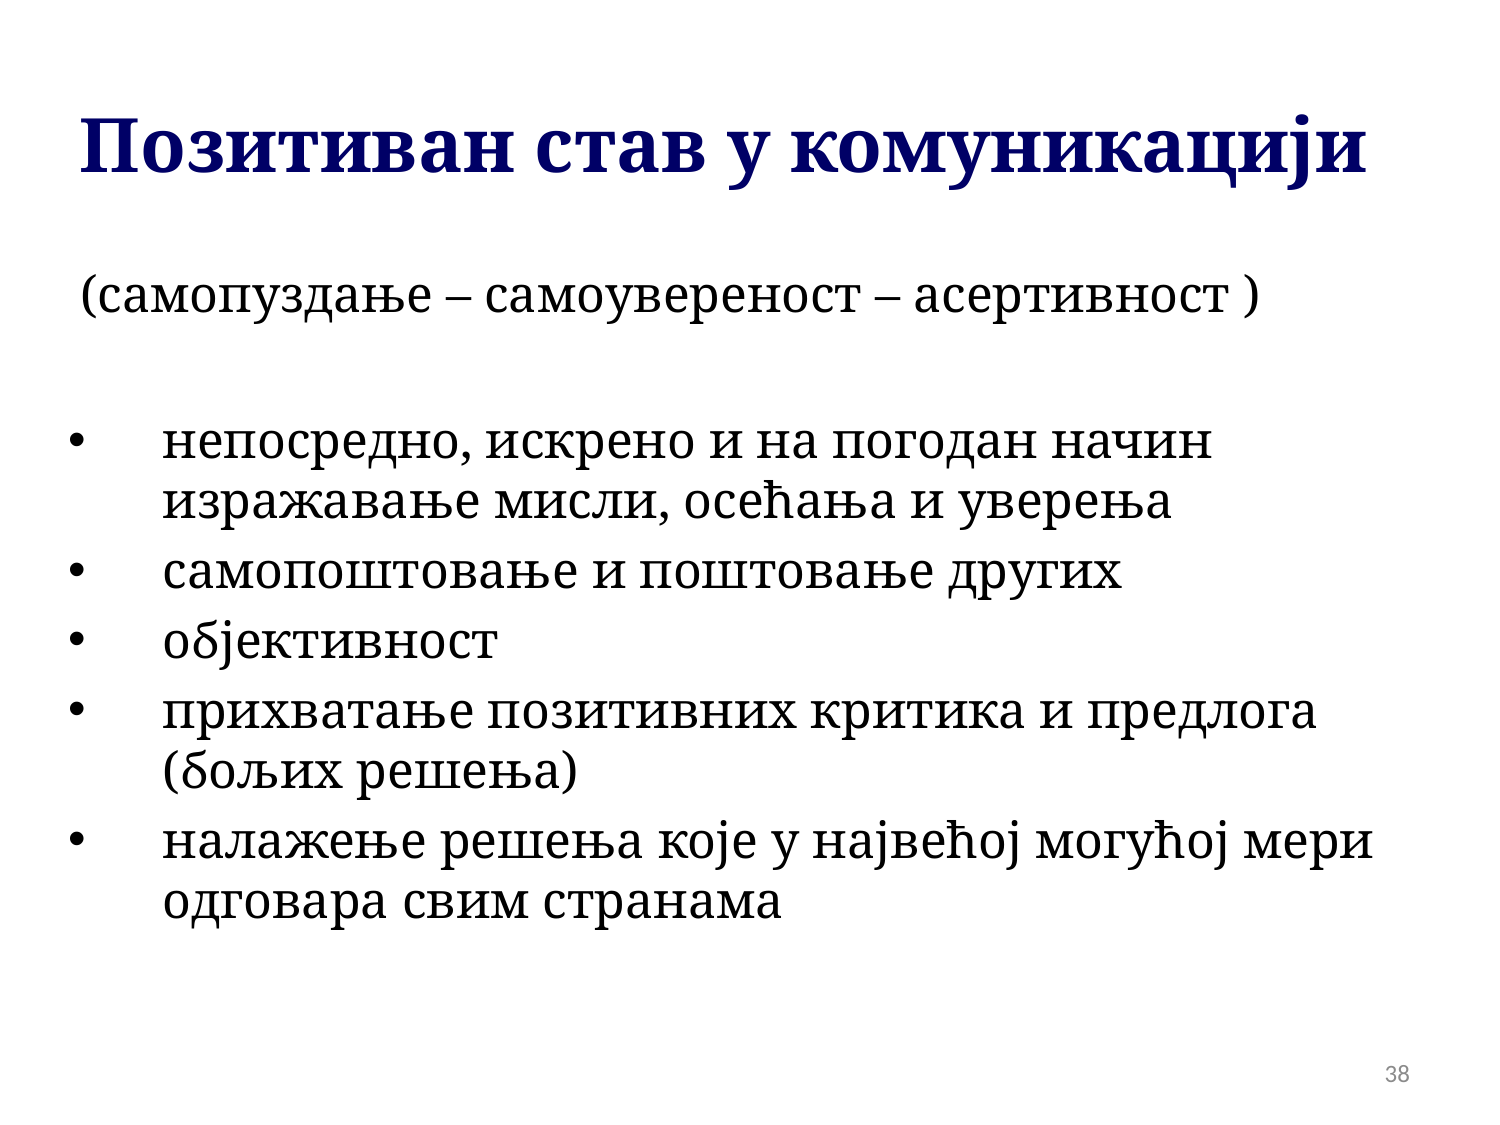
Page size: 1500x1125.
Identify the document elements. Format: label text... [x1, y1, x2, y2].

text_box Позитиван став у комуникацији [64, 89, 1424, 275]
list (самопуздање – самоувереност – асертивност ) непосредно, искрено и на погодан начин изражавање мисли, осећања и уверења самопоштовање и поштовање других објективност прихватање позитивних критика и предлога (бољих решења) налажење решења које у највећој могућој мери одговара свим странама [0, 255, 1475, 1125]
